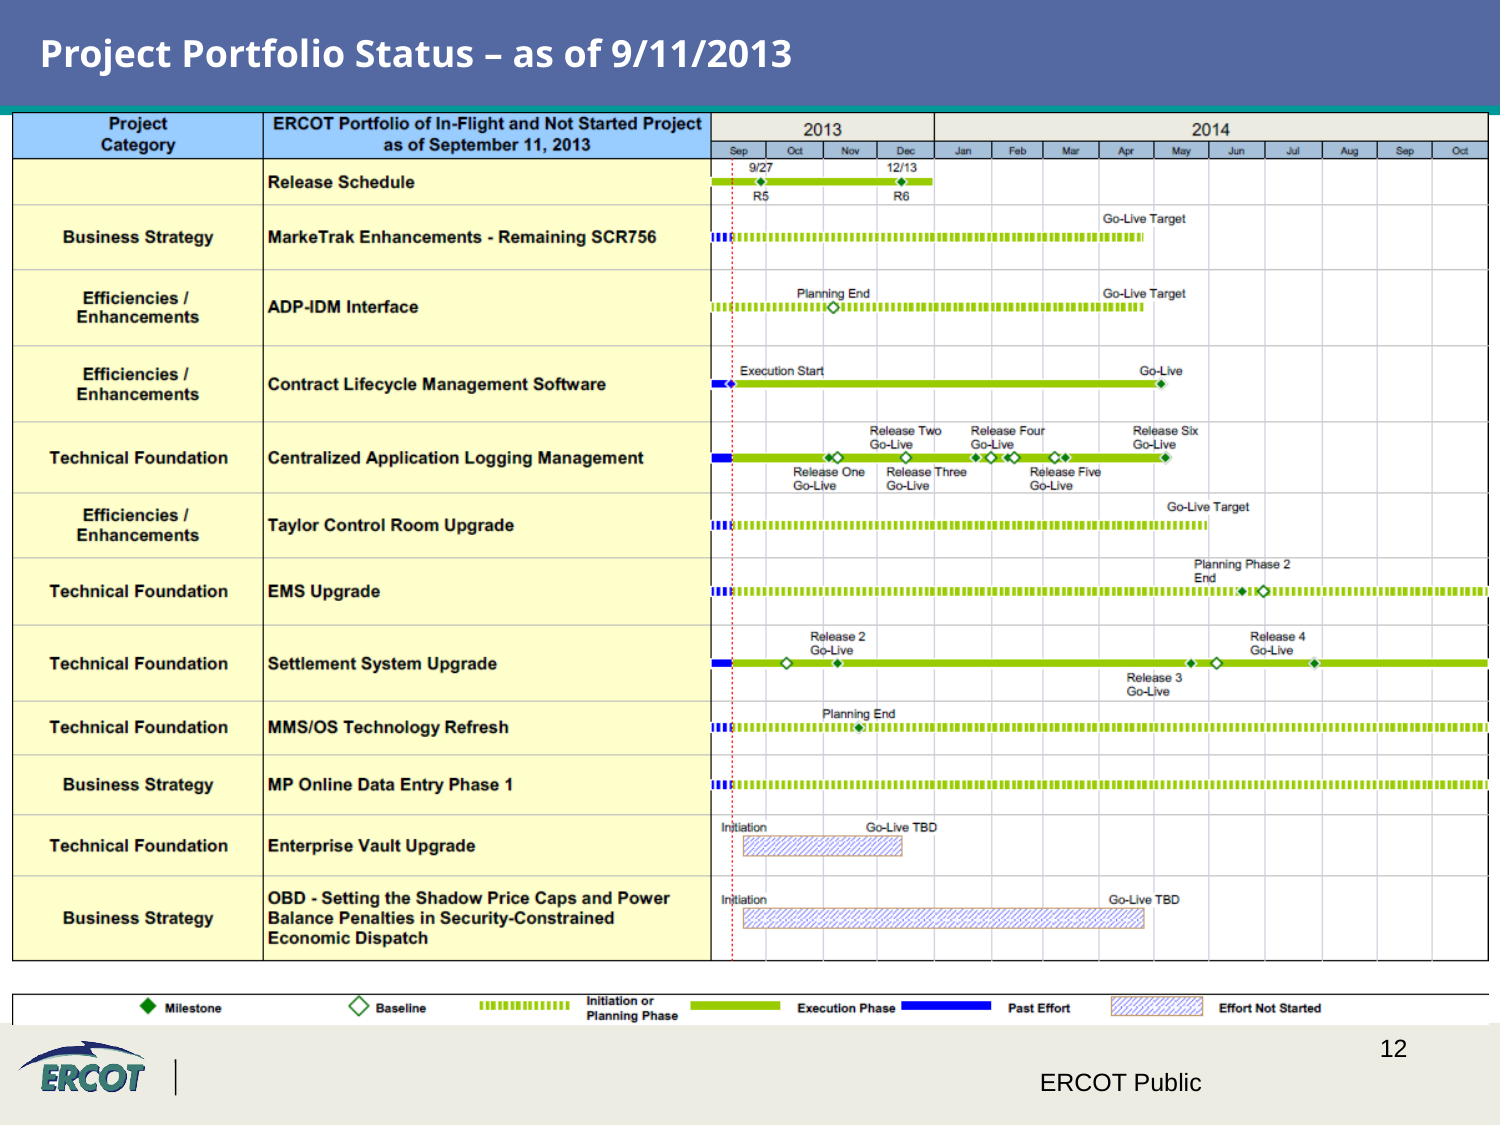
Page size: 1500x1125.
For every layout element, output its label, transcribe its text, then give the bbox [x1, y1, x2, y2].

picture [12, 112, 1489, 1026]
text_box Project Portfolio Status – as of 9/11/2013 [24, 30, 1163, 106]
footer ERCOT Public [1025, 1059, 1438, 1125]
text_box [24, 22, 1450, 85]
picture [10, 1031, 151, 1111]
